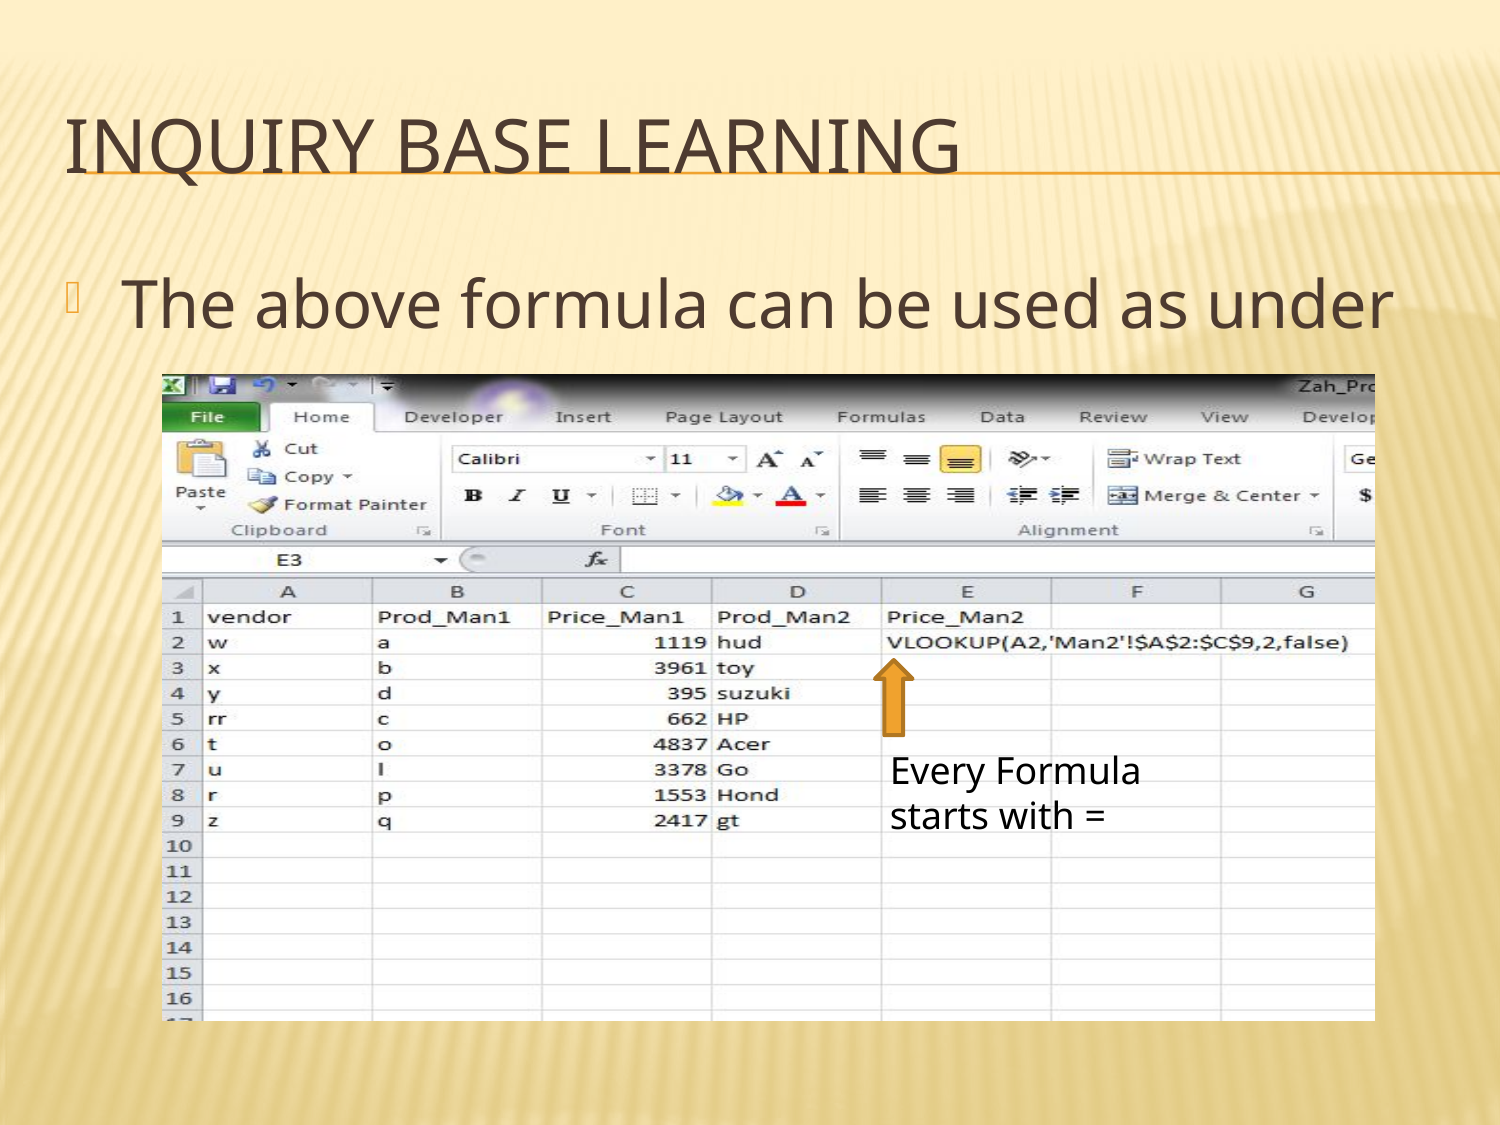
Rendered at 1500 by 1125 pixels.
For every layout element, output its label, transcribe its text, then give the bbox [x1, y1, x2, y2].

list The above formula can be used as under [50, 254, 1475, 1075]
title Inquiry Base Learning [50, 75, 1475, 213]
picture [162, 374, 1376, 1021]
